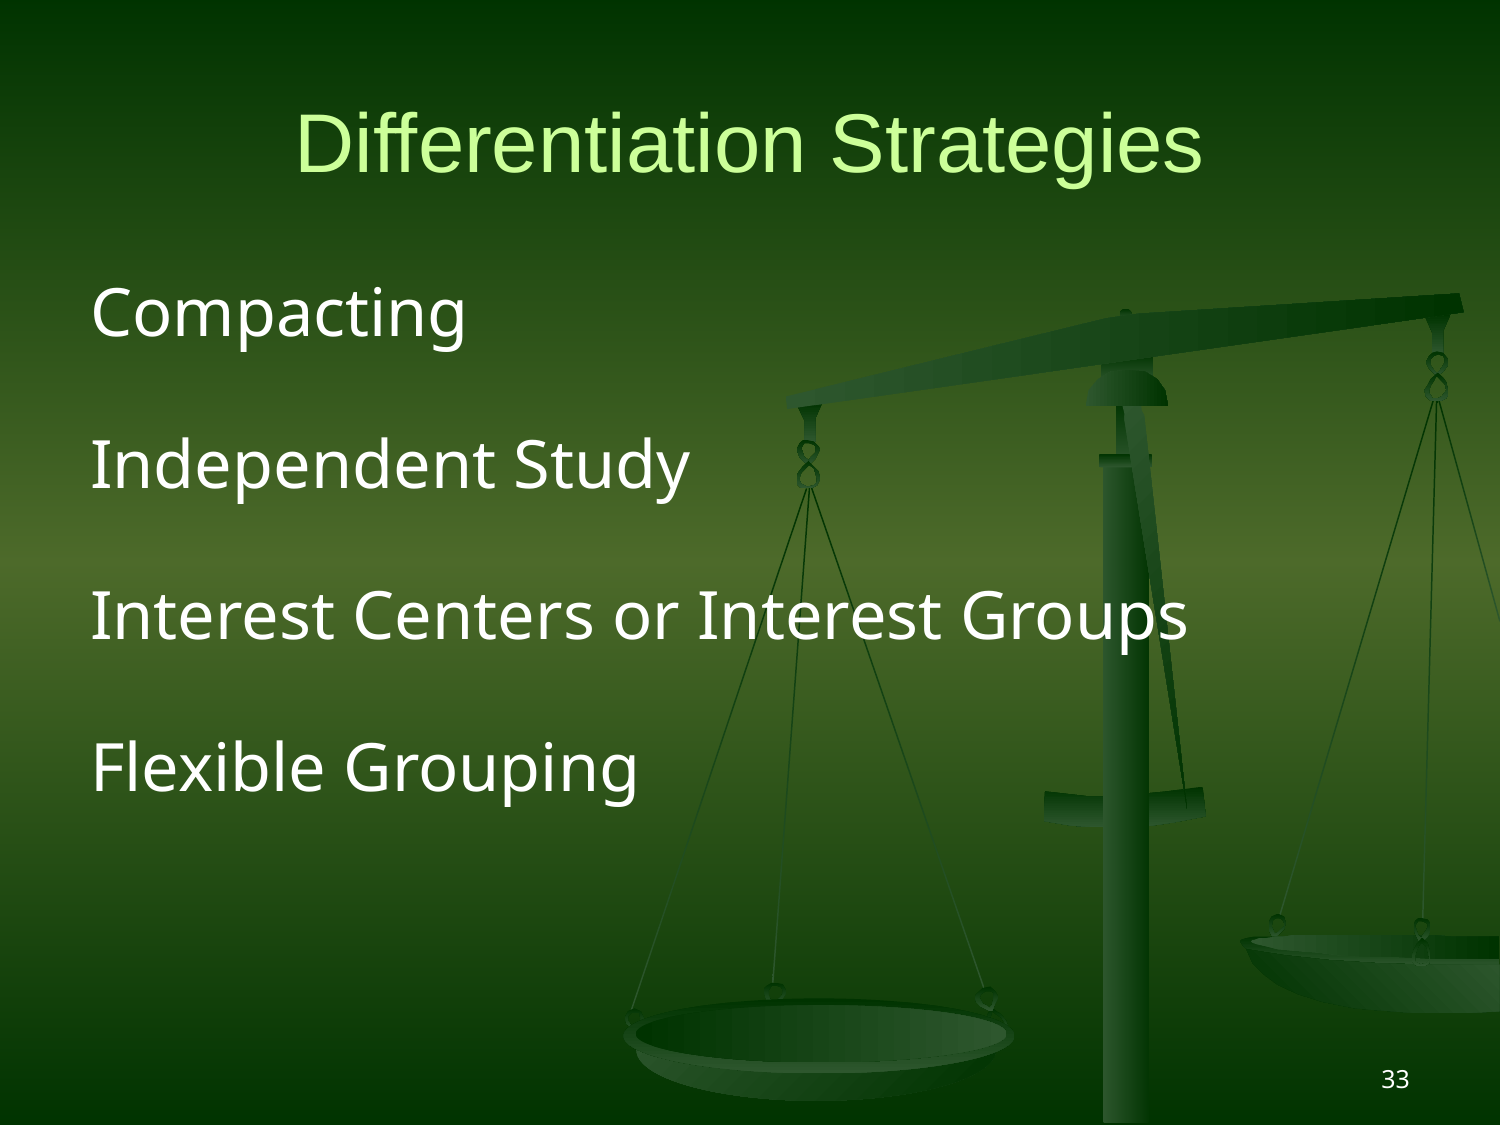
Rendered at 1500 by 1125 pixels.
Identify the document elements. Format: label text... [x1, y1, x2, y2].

list Compacting Independent Study Interest Centers or Interest Groups Flexible Grouping [74, 262, 1426, 1006]
slide_number 33 [1074, 1029, 1426, 1106]
title Differentiation Strategies [74, 45, 1426, 234]
